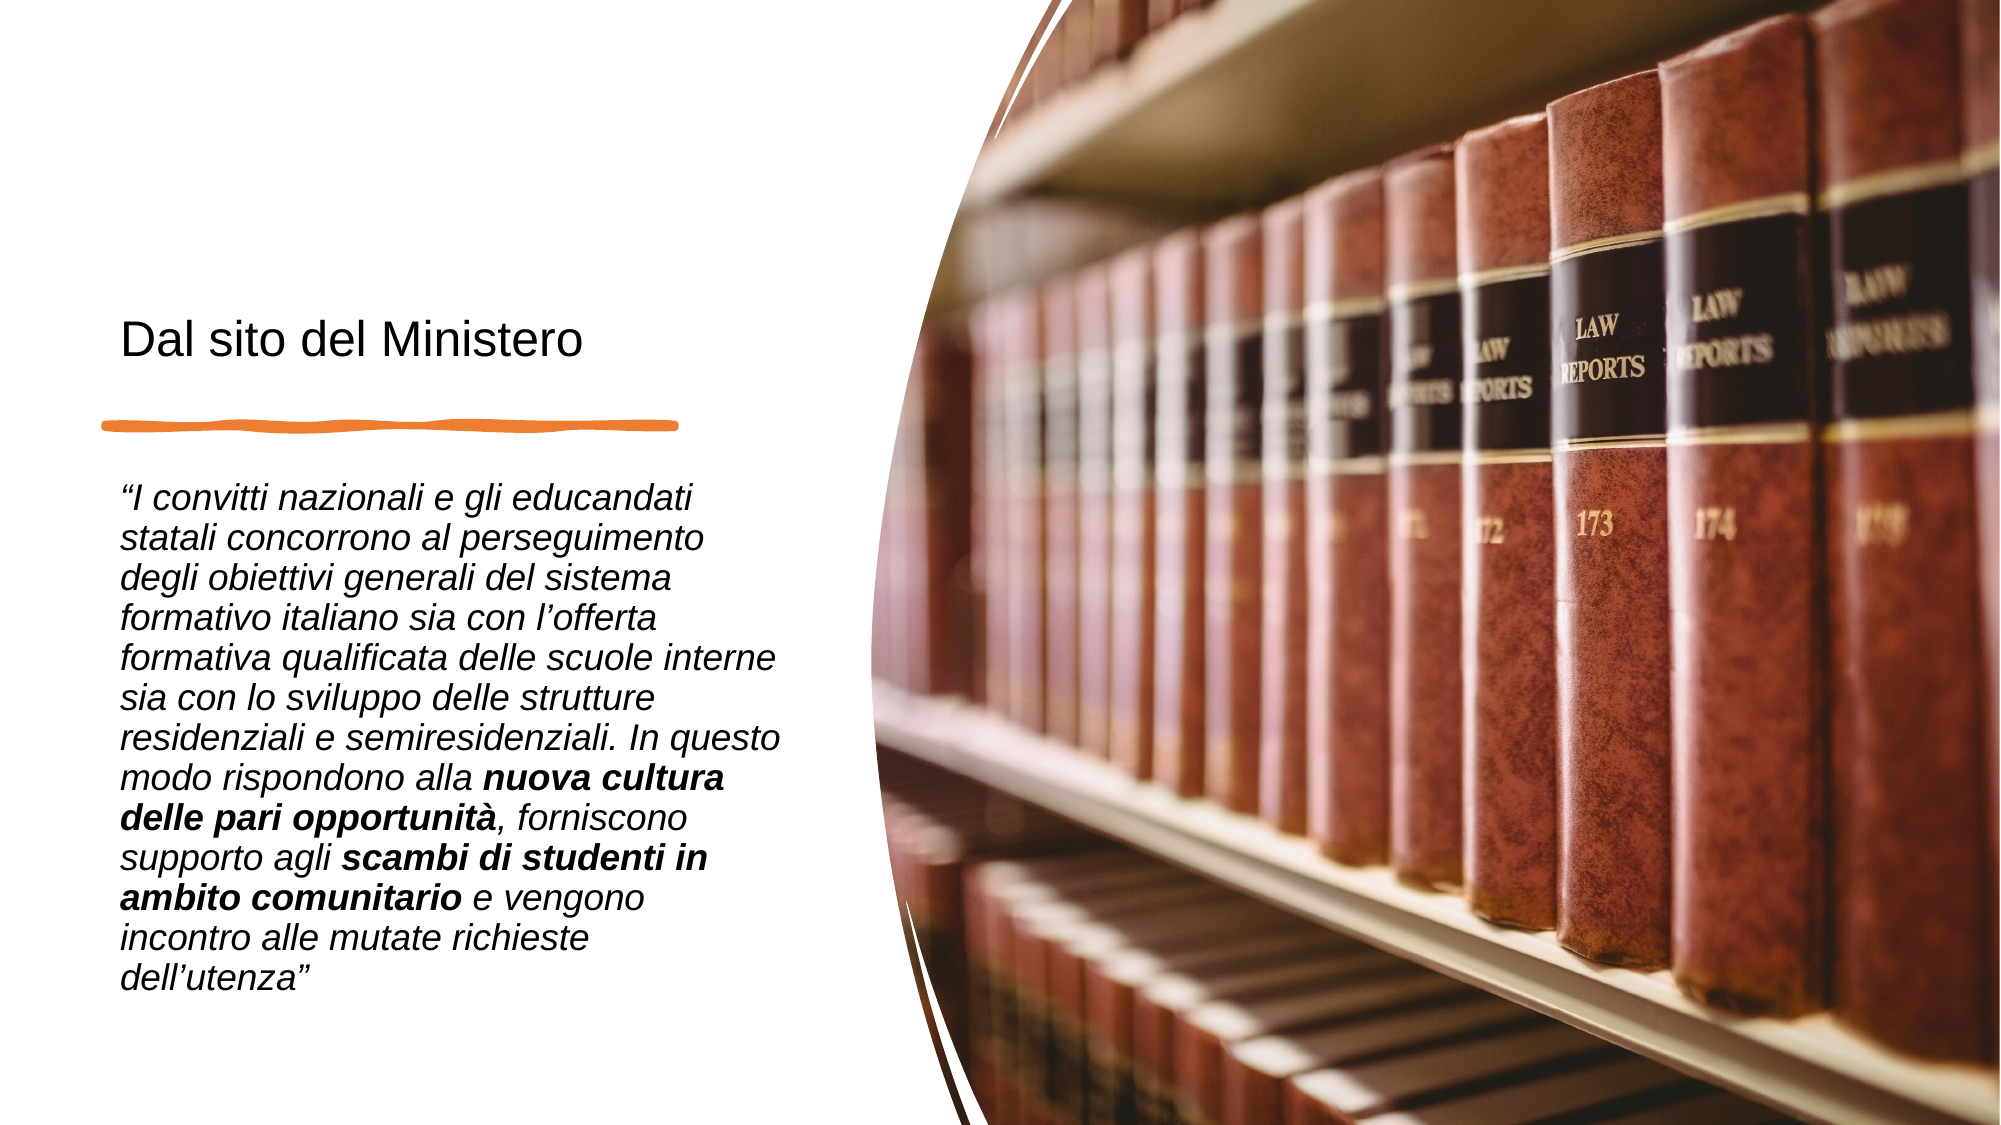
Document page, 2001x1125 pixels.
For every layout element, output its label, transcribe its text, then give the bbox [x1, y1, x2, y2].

text_box [103, 421, 676, 431]
text_box [0, 0, 871, 1125]
list “I convitti nazionali e gli educandati statali concorrono al perseguimento degli obiettivi generali del sistema formativo italiano sia con l’offerta formativa qualificata delle scuole interne sia con lo sviluppo delle strutture residenziali e semiresidenziali. In questo modo rispondono alla nuova cultura delle pari opportunità, forniscono supporto agli scambi di studenti in ambito comunitario e vengono incontro alle mutate richieste dell’utenza” [105, 471, 802, 1016]
title Dal sito del Ministero [105, 53, 822, 375]
picture [871, 0, 2000, 1125]
